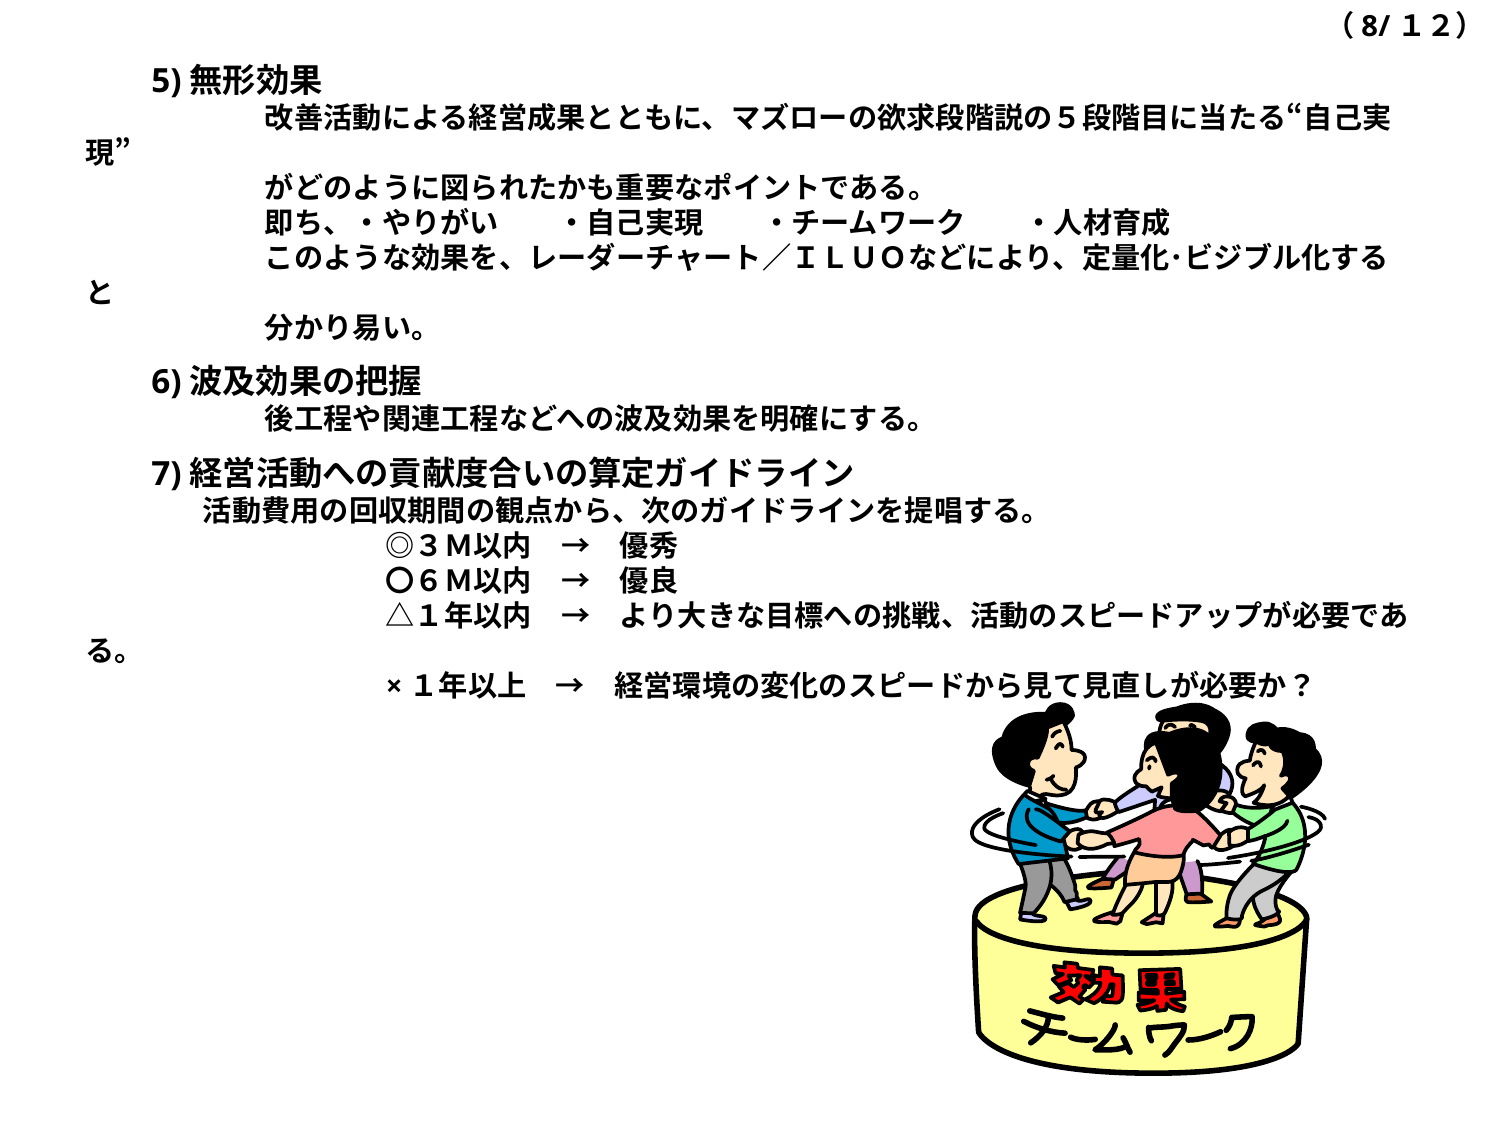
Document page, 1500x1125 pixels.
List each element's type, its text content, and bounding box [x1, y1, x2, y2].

slide_number （7/１２） [1187, 0, 1500, 75]
picture [963, 696, 1340, 1079]
text_box 5)無形効果 改善活動による経営成果とともに、マズローの欲求段階説の５段階目に当たる“自己実現” がどのように図られたかも重要なポイントである。 即ち、・やりがい ・自己実現 ・チームワーク ・人材育成 このような効果を、レーダーチャート／ＩＬＵＯなどにより、定量化･ビジブル化すると 分かり易い。 6)波及効果の把握 後工程や関連工程などへの波及効果を明確にする。 7)経営活動への貢献度合いの算定ガイドライン 活動費用の回収期間の観点から、次のガイドラインを提唱する。 ◎３Ｍ以内 → 優秀 〇６Ｍ以内 → 優良 △１年以内 → より大きな目標への挑戦、活動のスピードアップが必要である。 ×１年以上 → 経営環境の変化のスピードから見て見直しが必要か？ [71, 52, 1424, 710]
